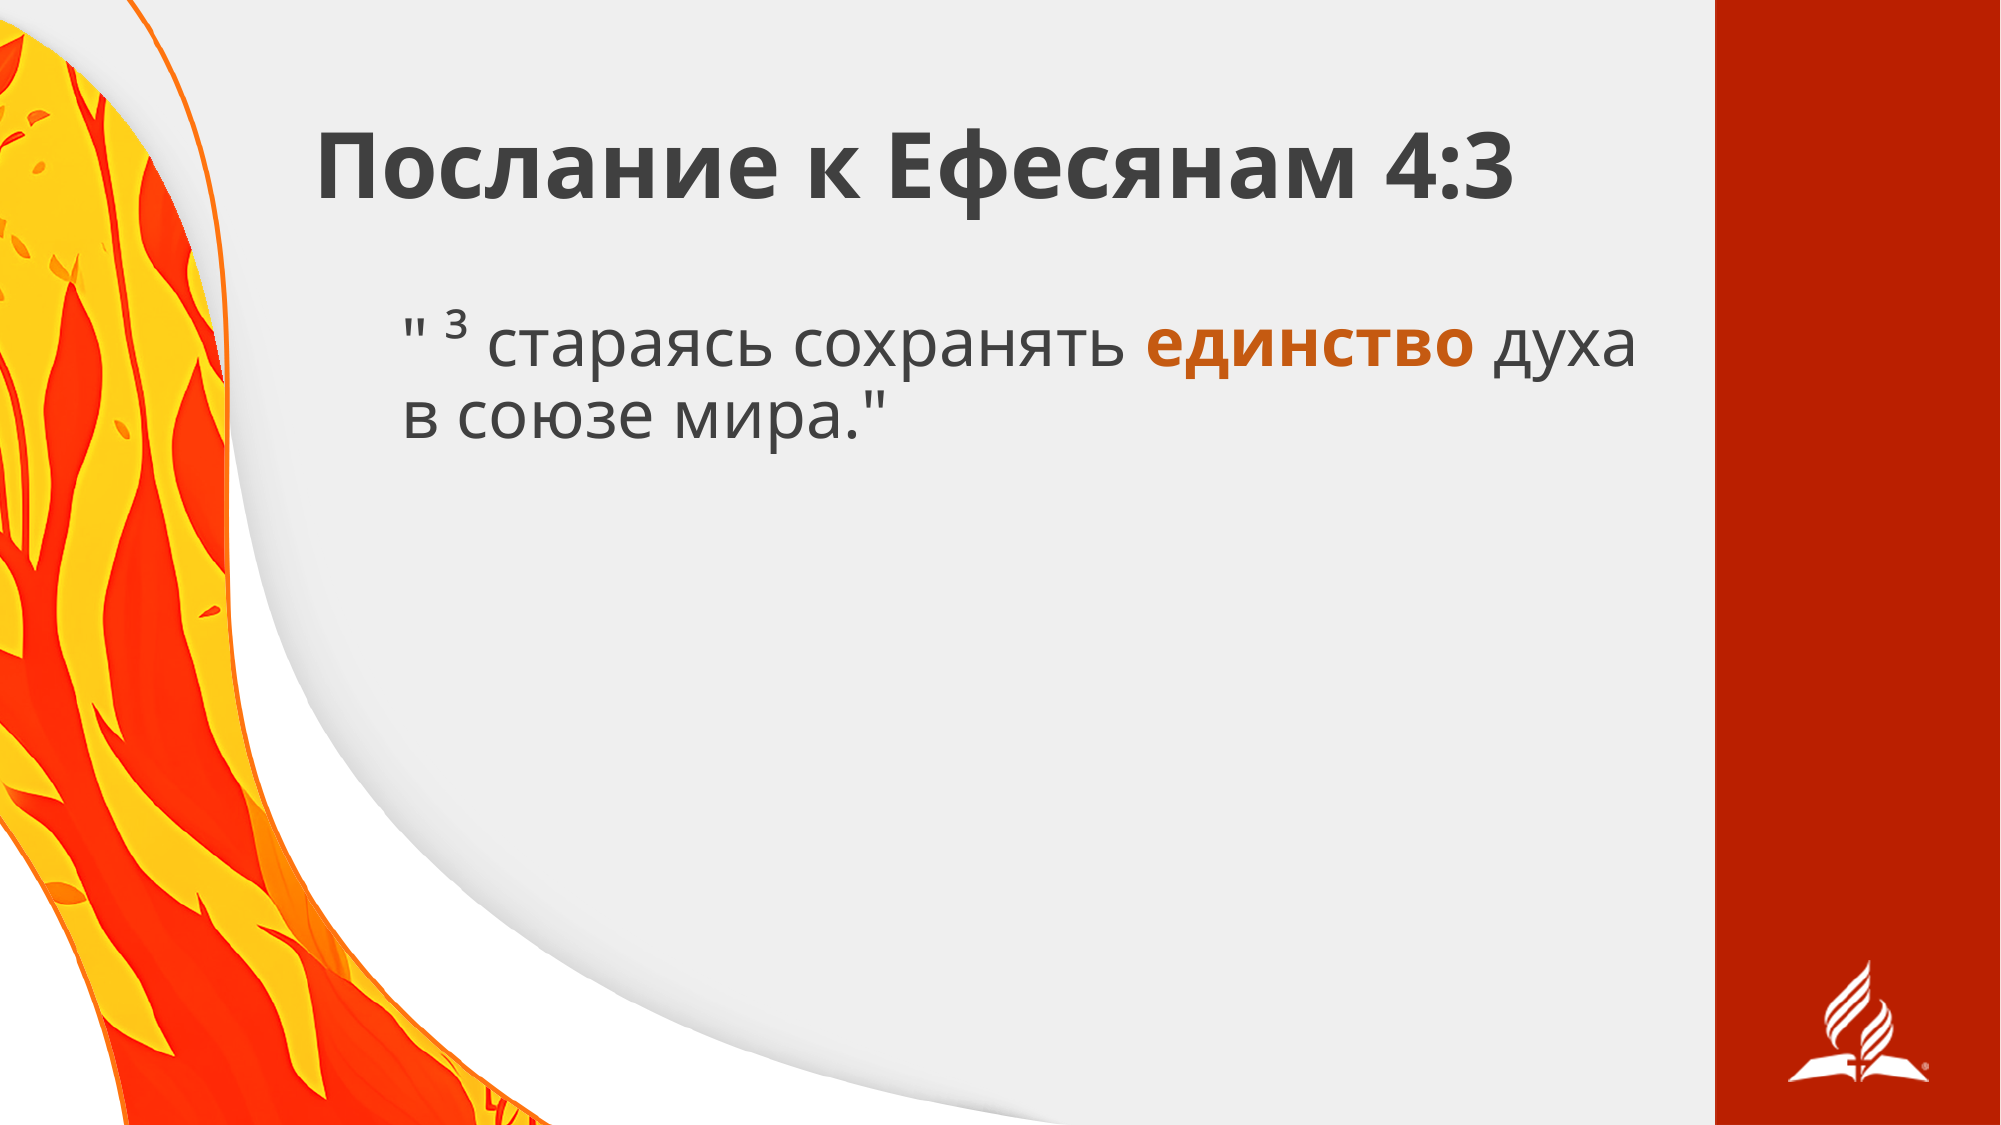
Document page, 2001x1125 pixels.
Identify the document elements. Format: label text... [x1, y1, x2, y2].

list " ³ стараясь сохранять единство духа в союзе мира." [386, 301, 1659, 1016]
title Послание к Ефесянам 4:3 [298, 59, 1659, 278]
picture [0, 0, 2001, 1125]
